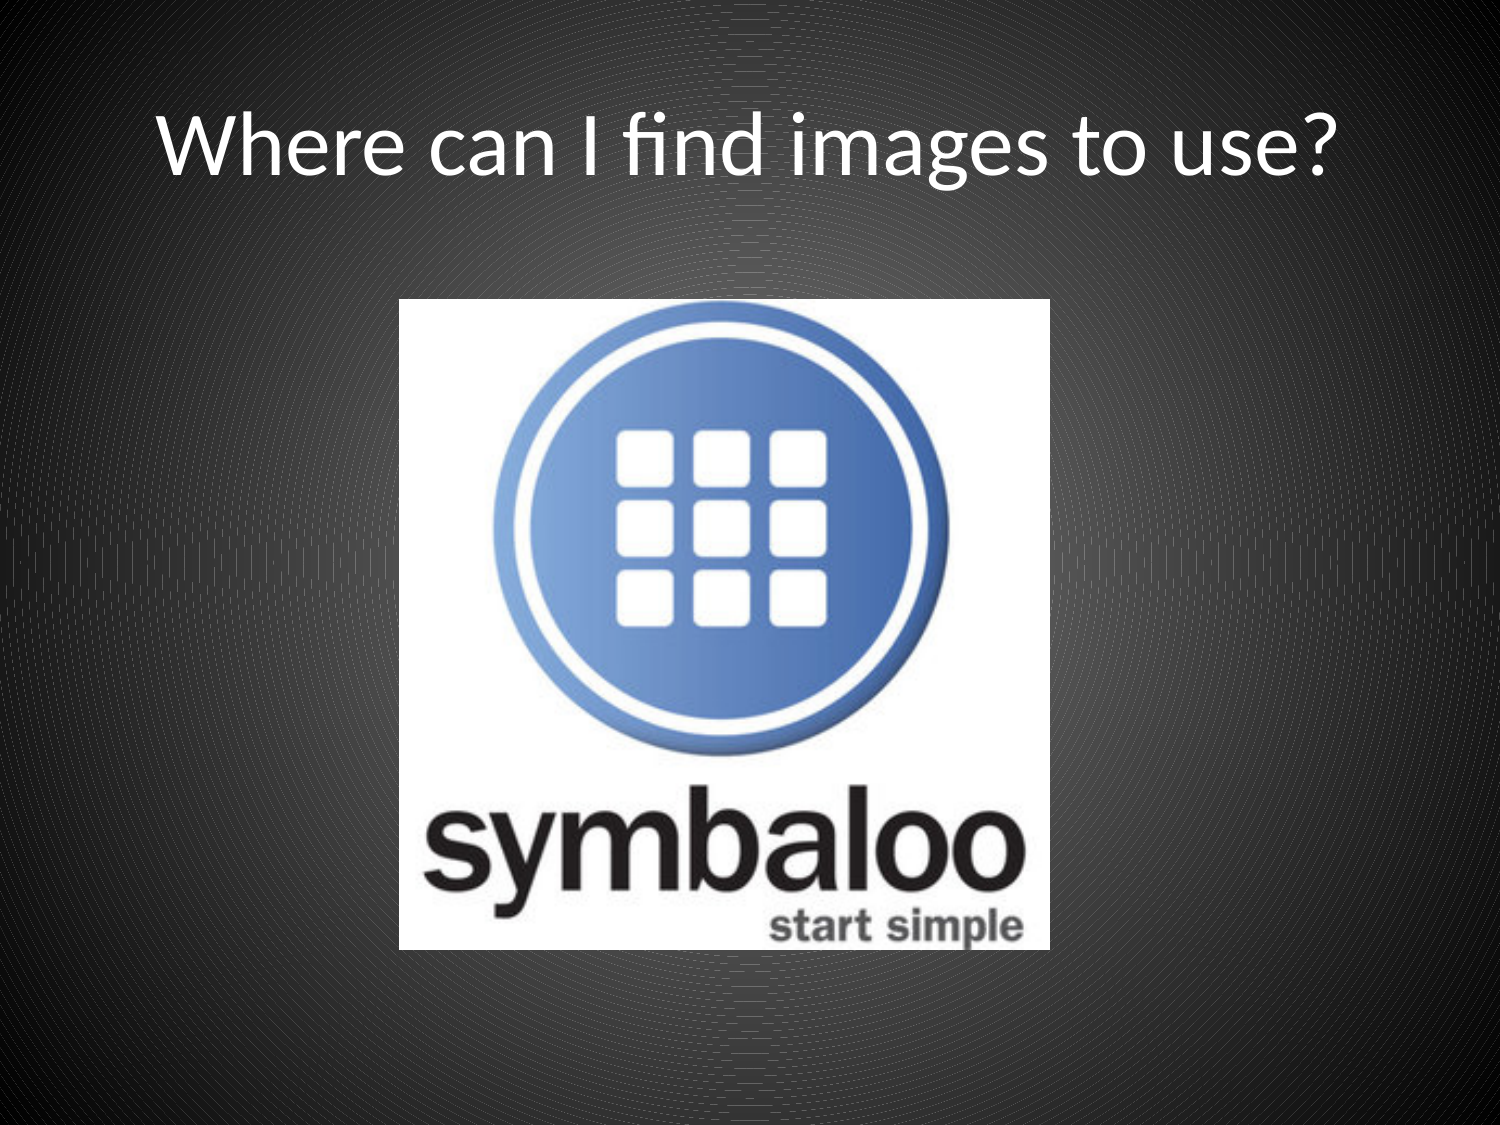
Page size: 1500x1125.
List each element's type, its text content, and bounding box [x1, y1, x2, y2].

picture [399, 299, 1051, 951]
title Where can I find images to use? [75, 45, 1425, 233]
